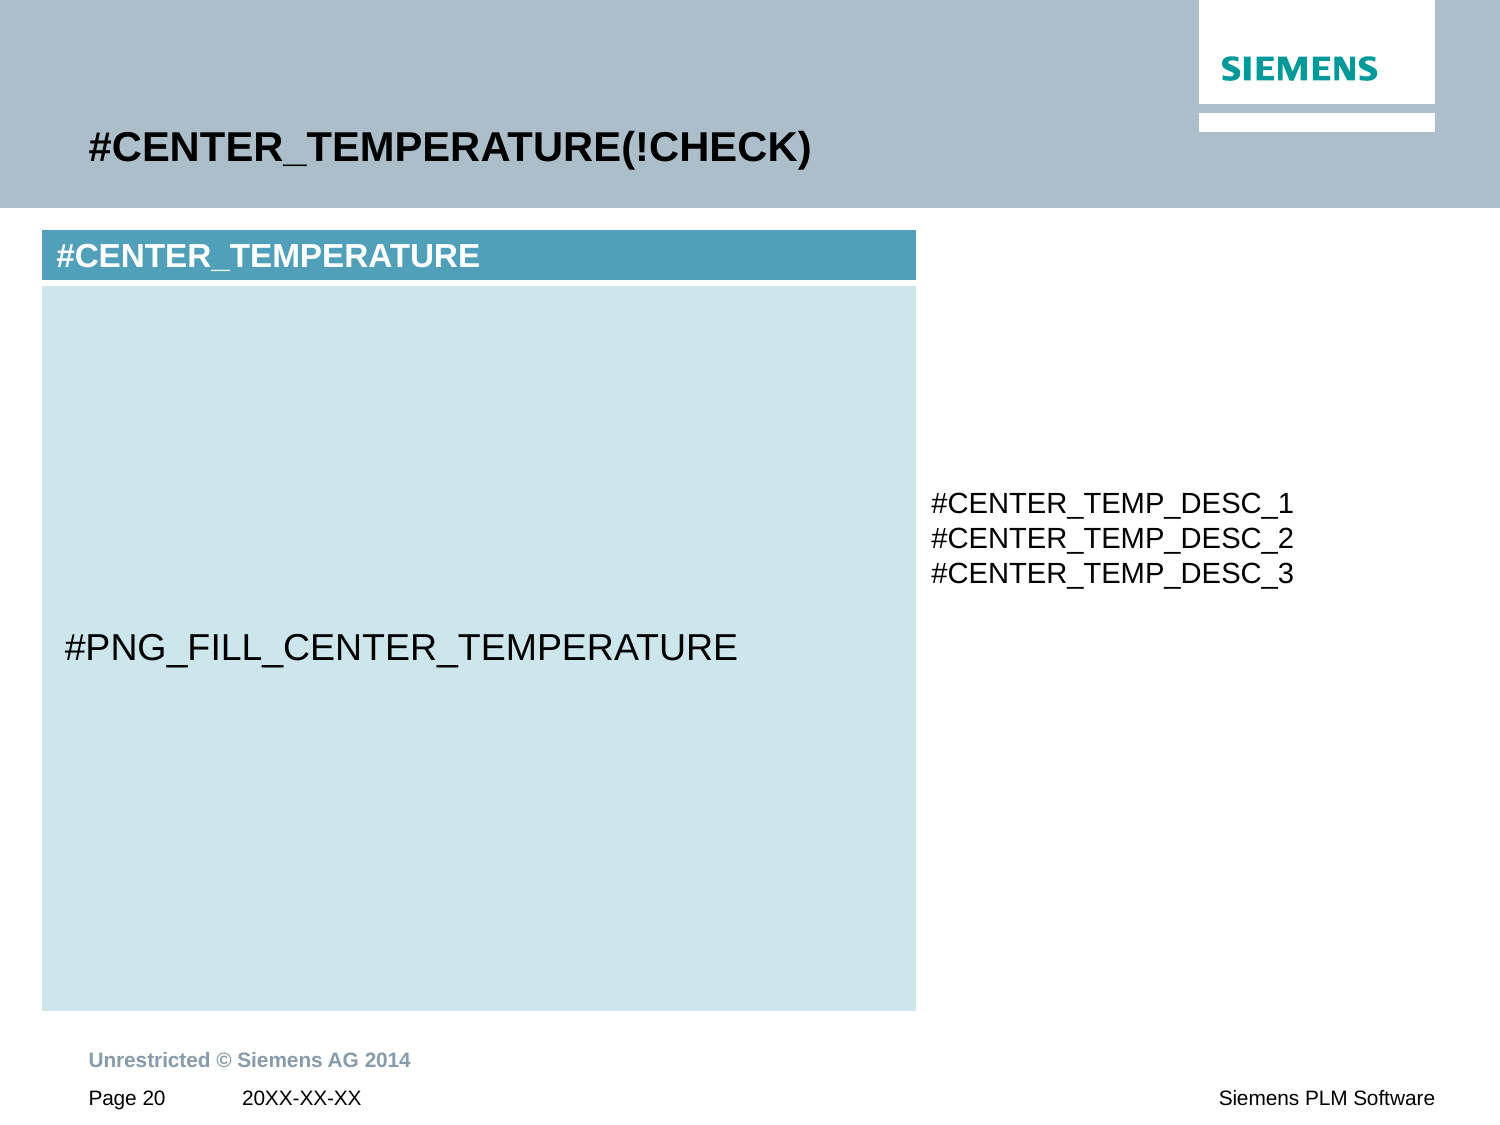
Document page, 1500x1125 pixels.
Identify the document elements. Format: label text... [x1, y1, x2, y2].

title #CENTER_TEMPERATURE(!CHECK) [0, 0, 1500, 209]
table_header #CENTER_TEMPERATURE [42, 230, 916, 280]
text_box #PNG_FILL_CENTER_TEMPERATURE [64, 302, 892, 988]
table_cell [42, 286, 916, 1011]
text_box #CENTER_TEMP_DESC_1 #CENTER_TEMP_DESC_2 #CENTER_TEMP_DESC_3 [916, 477, 1436, 632]
